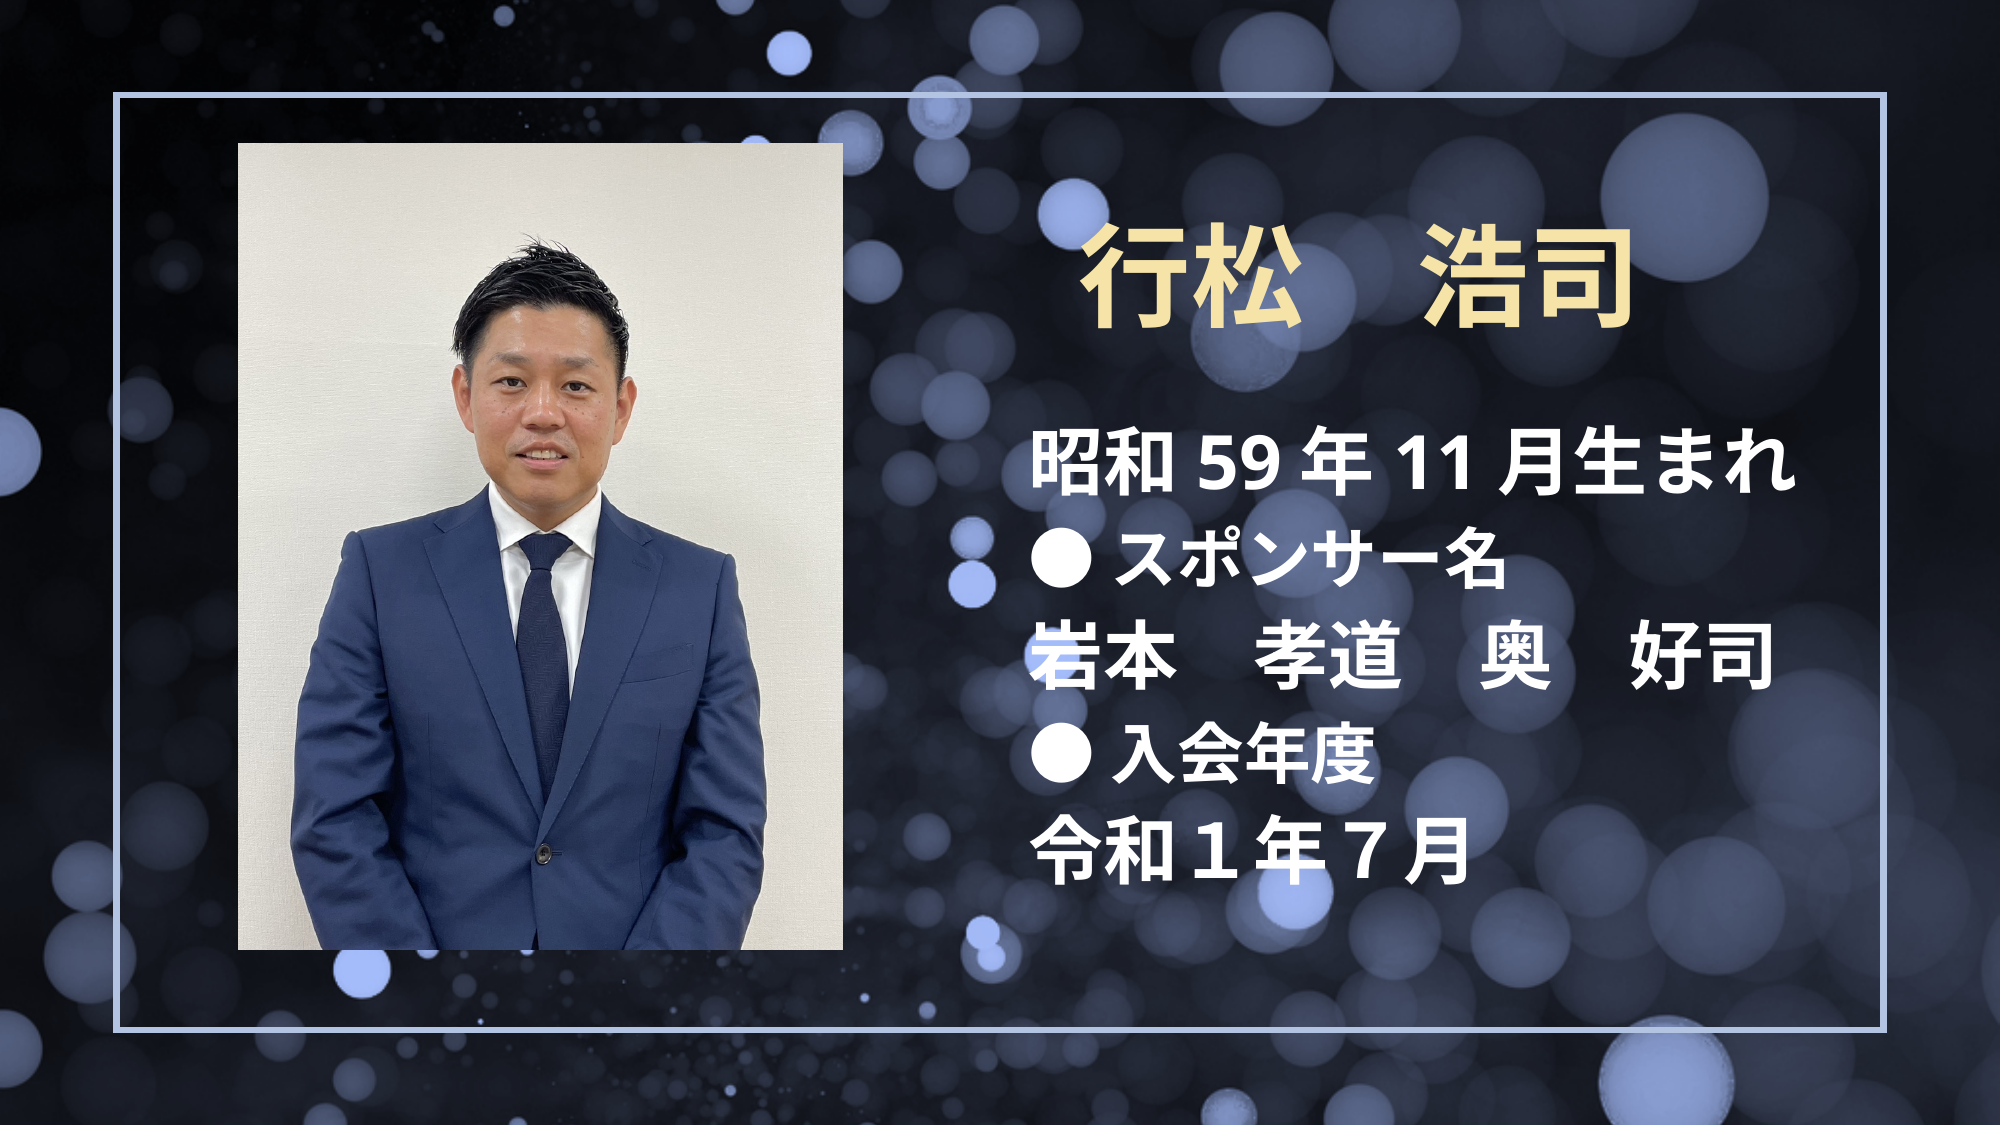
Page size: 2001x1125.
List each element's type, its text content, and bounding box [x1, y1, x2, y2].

list 行松 浩司 [978, 213, 1743, 563]
picture [238, 143, 843, 950]
list 昭和59年11月生まれ ●スポンサー名 岩本 孝道 奥 好司 ●入会年度 令和１年７月 [1013, 416, 1859, 660]
